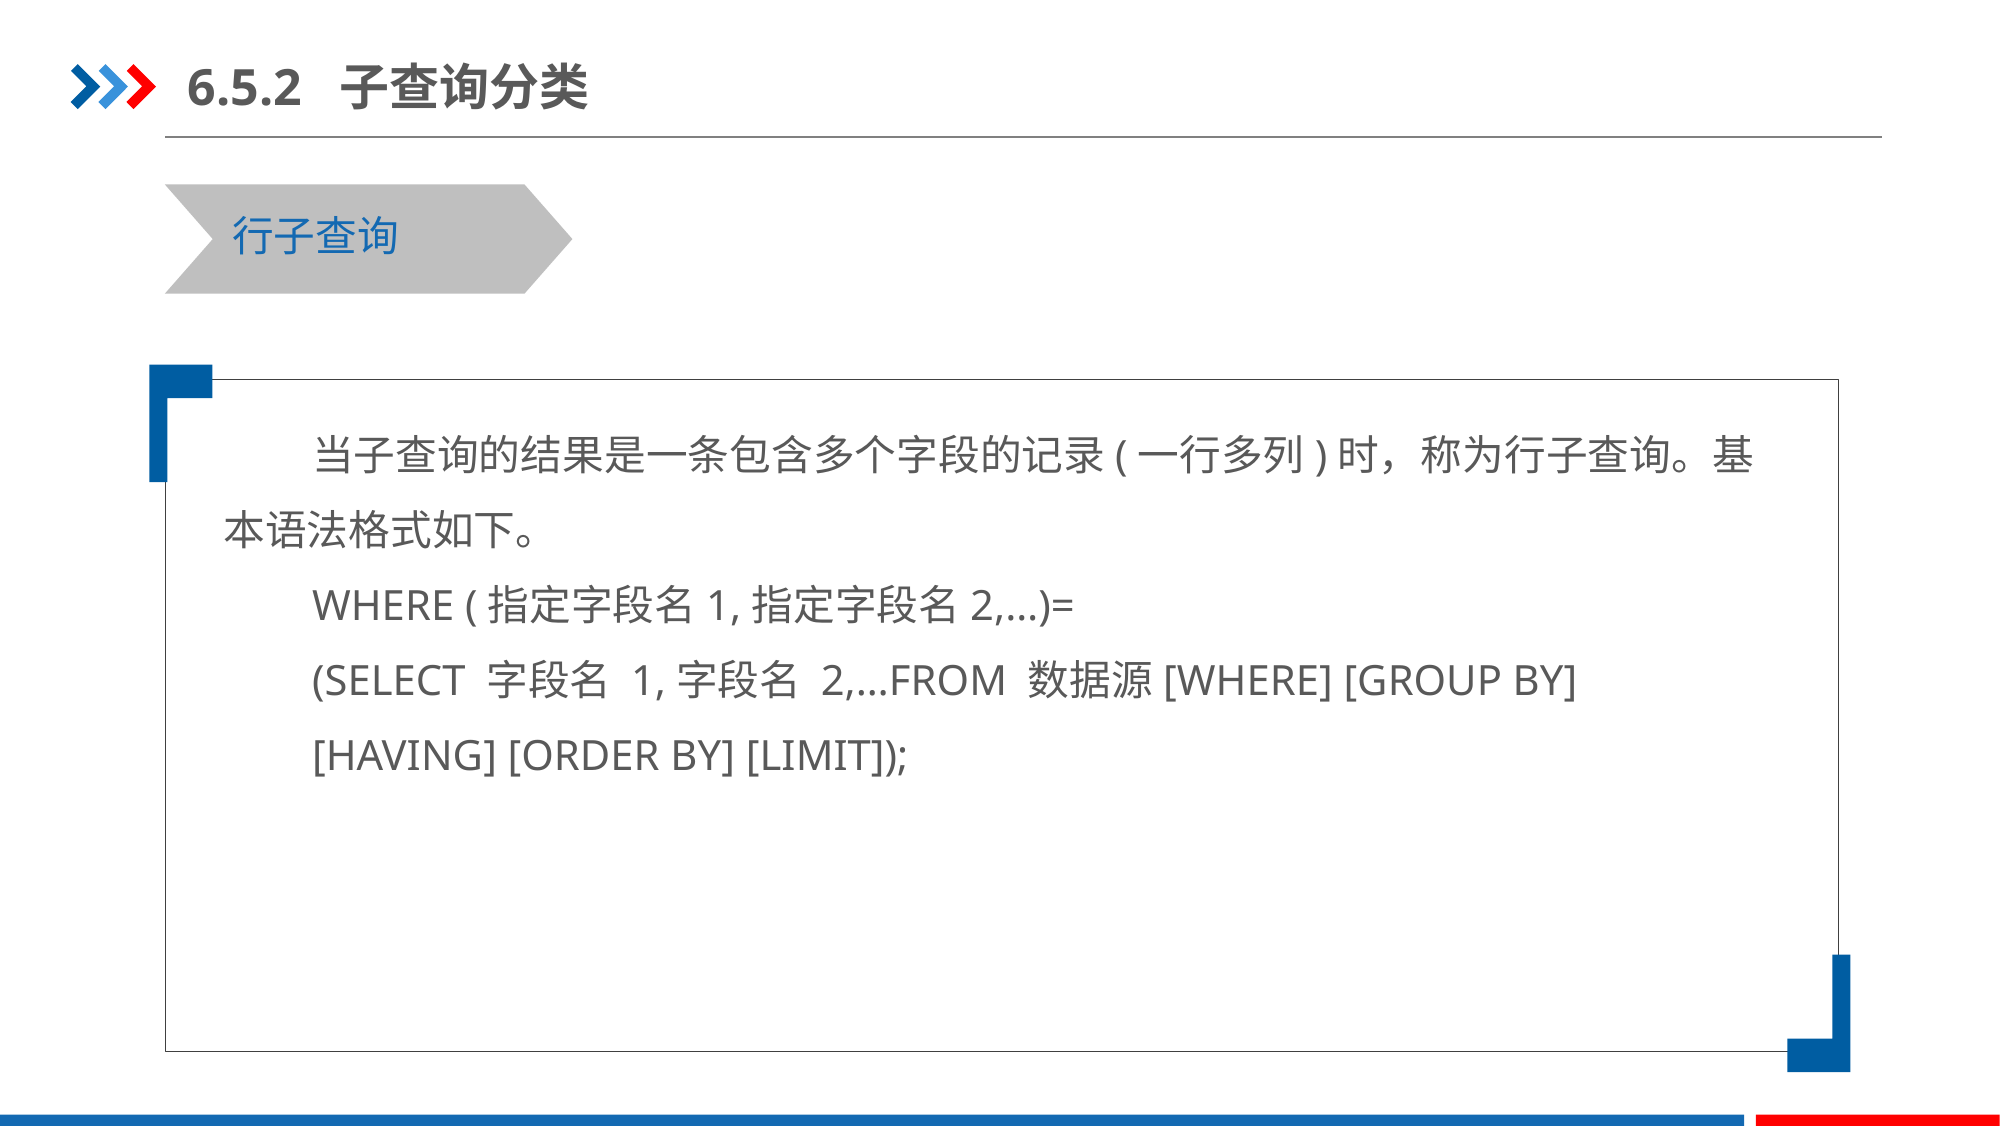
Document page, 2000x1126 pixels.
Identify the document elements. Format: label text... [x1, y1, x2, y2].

text_box [147, 363, 215, 484]
text_box [1785, 953, 1852, 1074]
text_box [164, 184, 573, 294]
text_box [163, 378, 1841, 1053]
text_box 行子查询 [217, 202, 414, 267]
text_box 6.5.2 子查询分类 [187, 43, 827, 127]
